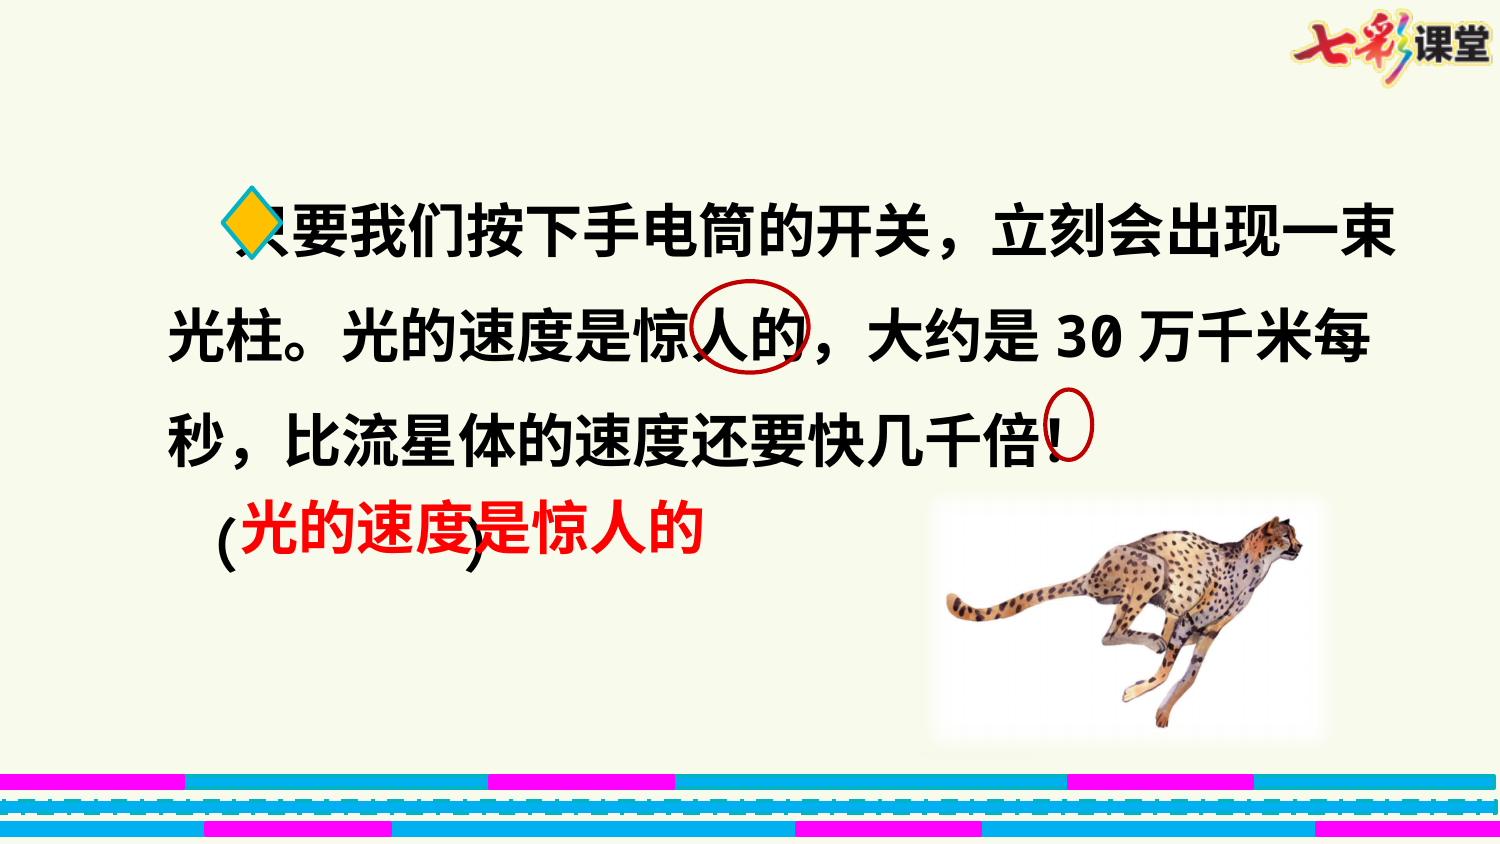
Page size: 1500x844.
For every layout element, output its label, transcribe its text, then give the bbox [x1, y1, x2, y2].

text_box 光的速度是惊人的 [225, 484, 722, 569]
text_box 只要我们按下手电筒的开关，立刻会出现一束光柱。光的速度是惊人的，大约是30万千米每秒，比流星体的速度还要快几千倍！ （ ） [152, 152, 1430, 587]
text_box [1043, 387, 1095, 462]
text_box [689, 279, 811, 375]
picture [913, 480, 1346, 760]
picture [1289, 8, 1495, 89]
text_box [220, 185, 283, 260]
